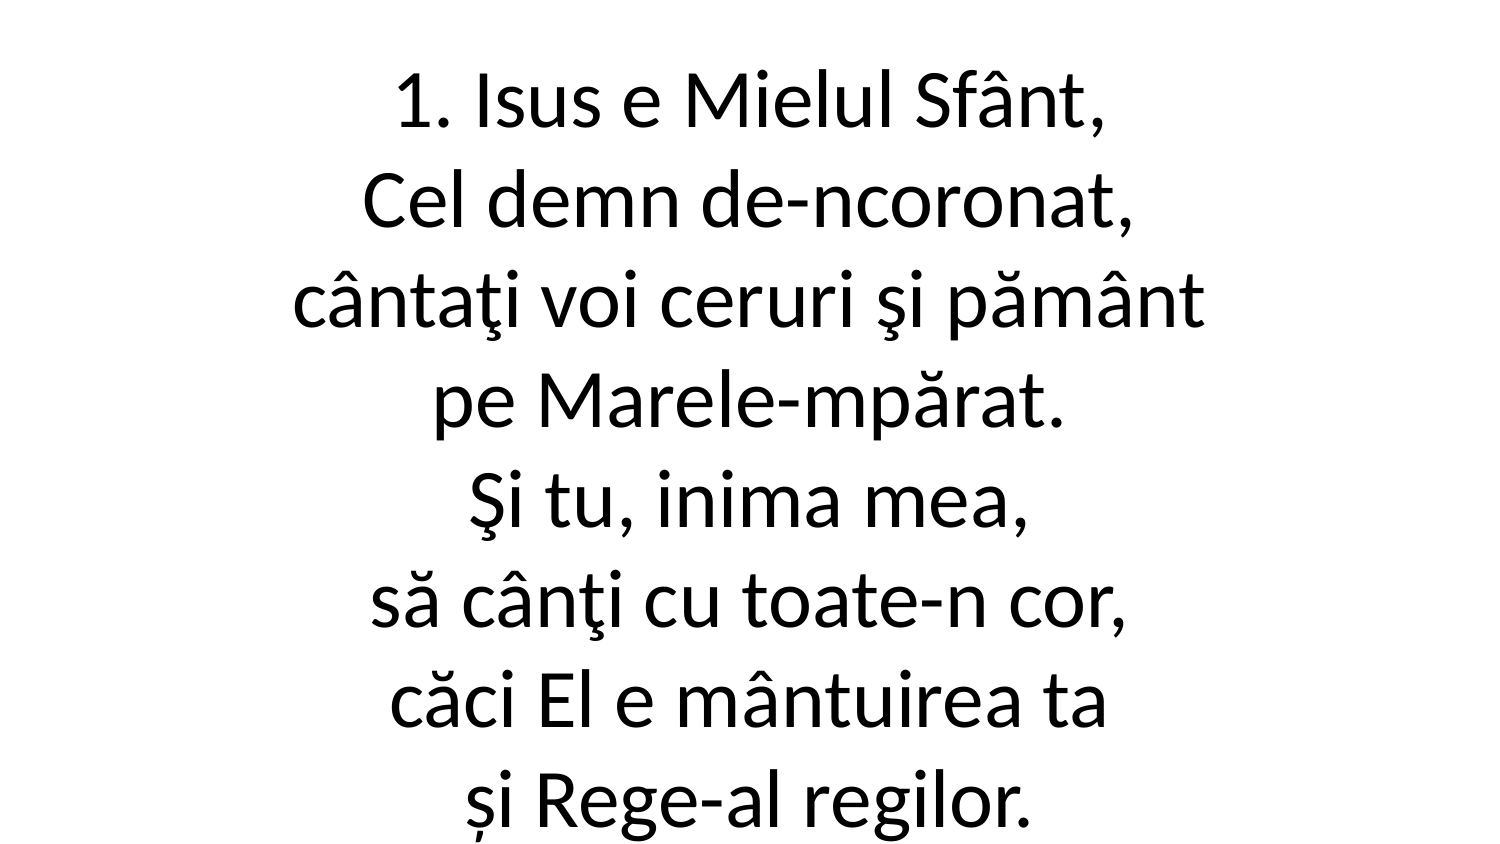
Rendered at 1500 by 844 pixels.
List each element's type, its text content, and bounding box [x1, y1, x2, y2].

text_box 1. Isus e Mielul Sfânt, Cel demn de-ncoronat, cântaţi voi ceruri şi pământ pe Marele-mpărat. Şi tu, inima mea, să cânţi cu toate-n cor, căci El e mântuirea ta și Rege-al regilor. [277, 0, 1223, 844]
